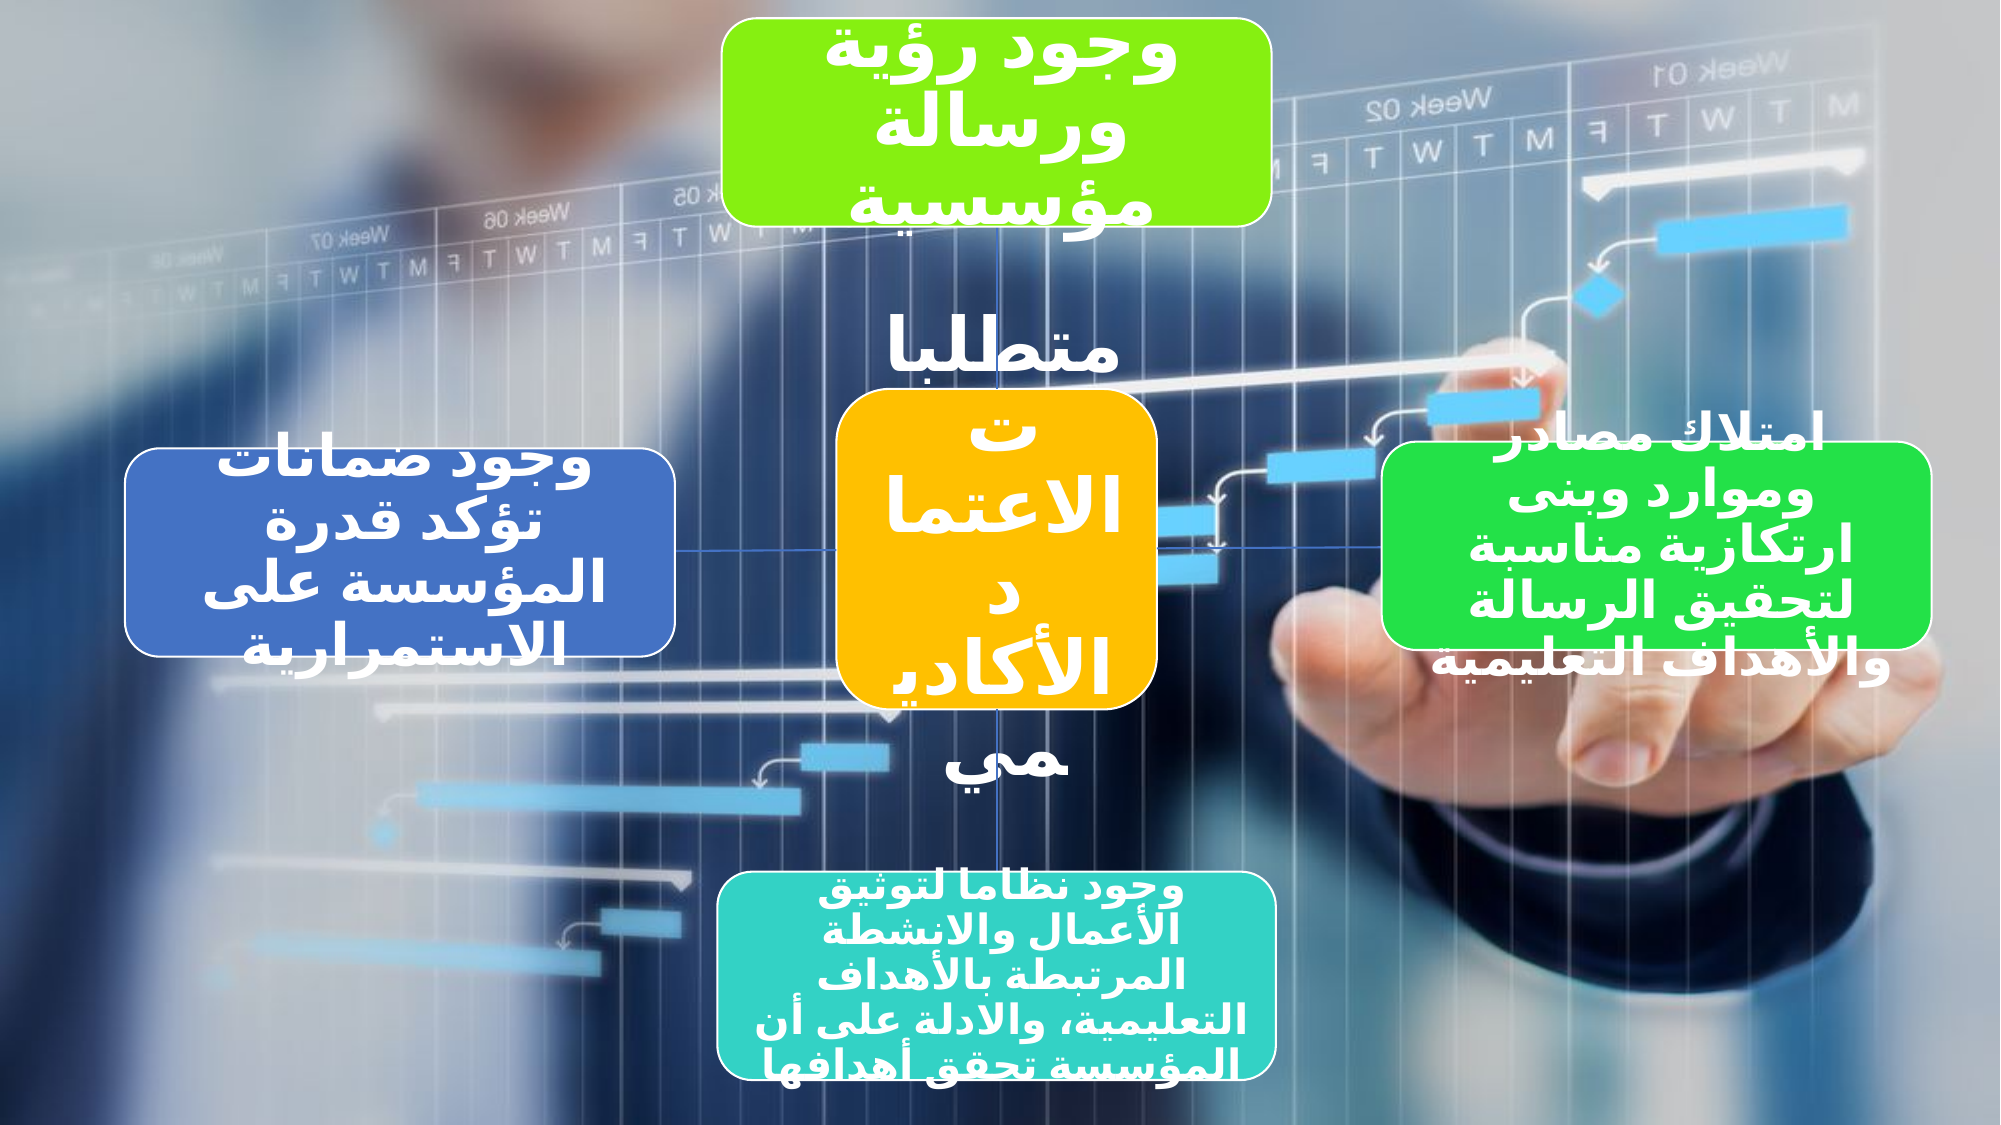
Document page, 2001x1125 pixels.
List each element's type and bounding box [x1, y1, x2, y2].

picture [0, 0, 2000, 1125]
text_box [0, 14, 1994, 1084]
